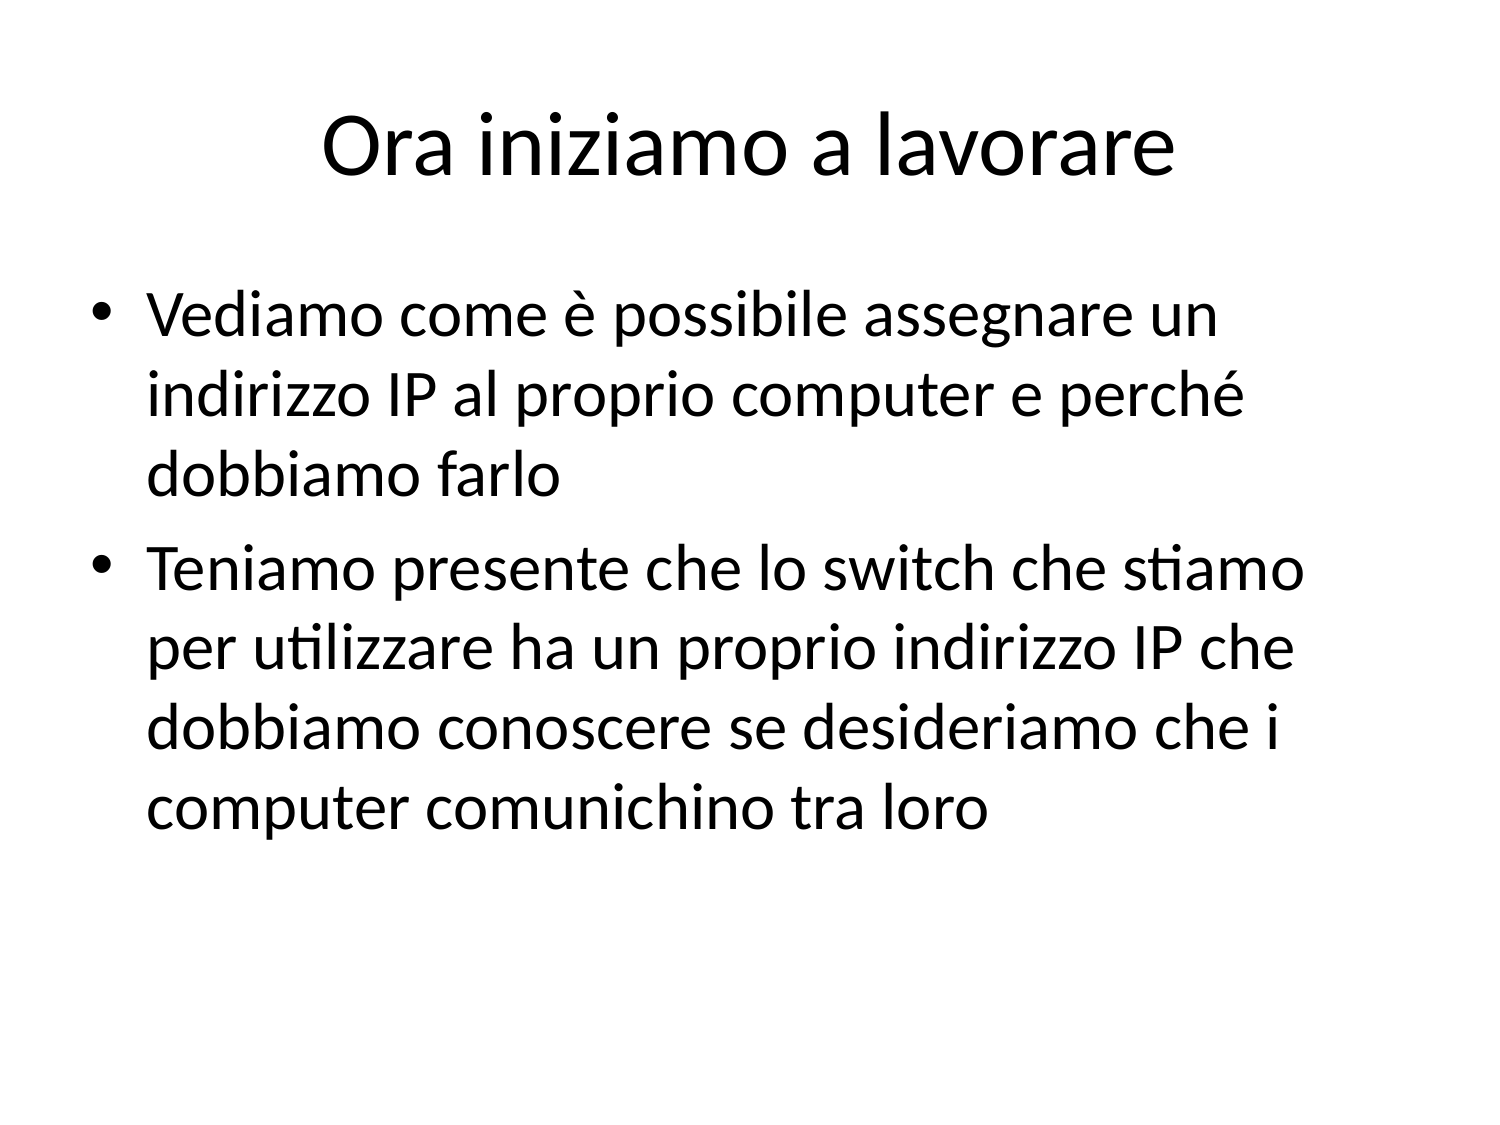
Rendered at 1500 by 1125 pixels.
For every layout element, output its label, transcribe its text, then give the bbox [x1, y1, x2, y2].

list Vediamo come è possibile assegnare un indirizzo IP al proprio computer e perché dobbiamo farlo Teniamo presente che lo switch che stiamo per utilizzare ha un proprio indirizzo IP che dobbiamo conoscere se desideriamo che i computer comunichino tra loro [75, 262, 1425, 1005]
title Ora iniziamo a lavorare [75, 45, 1425, 233]
